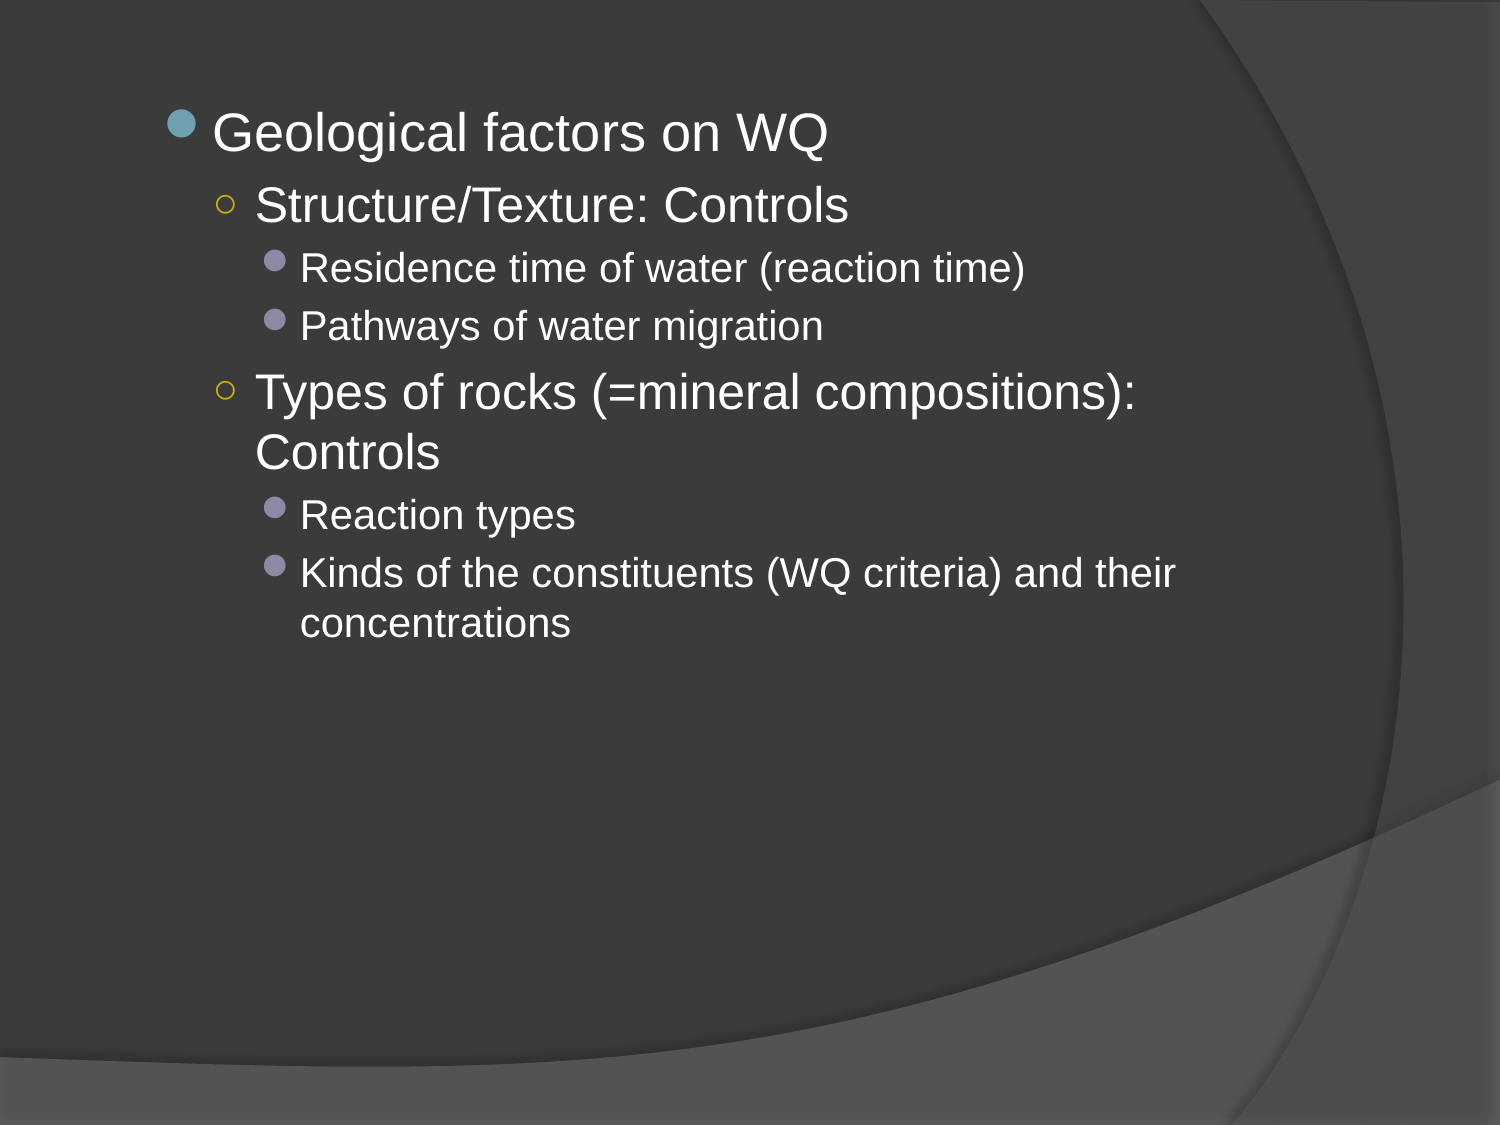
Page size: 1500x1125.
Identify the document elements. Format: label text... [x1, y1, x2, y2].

list Geological factors on WQ Structure/Texture: Controls Residence time of water (reaction time) Pathways of water migration Types of rocks (=mineral compositions): Controls Reaction types Kinds of the constituents (WQ criteria) and their concentrations [75, 90, 1300, 1059]
